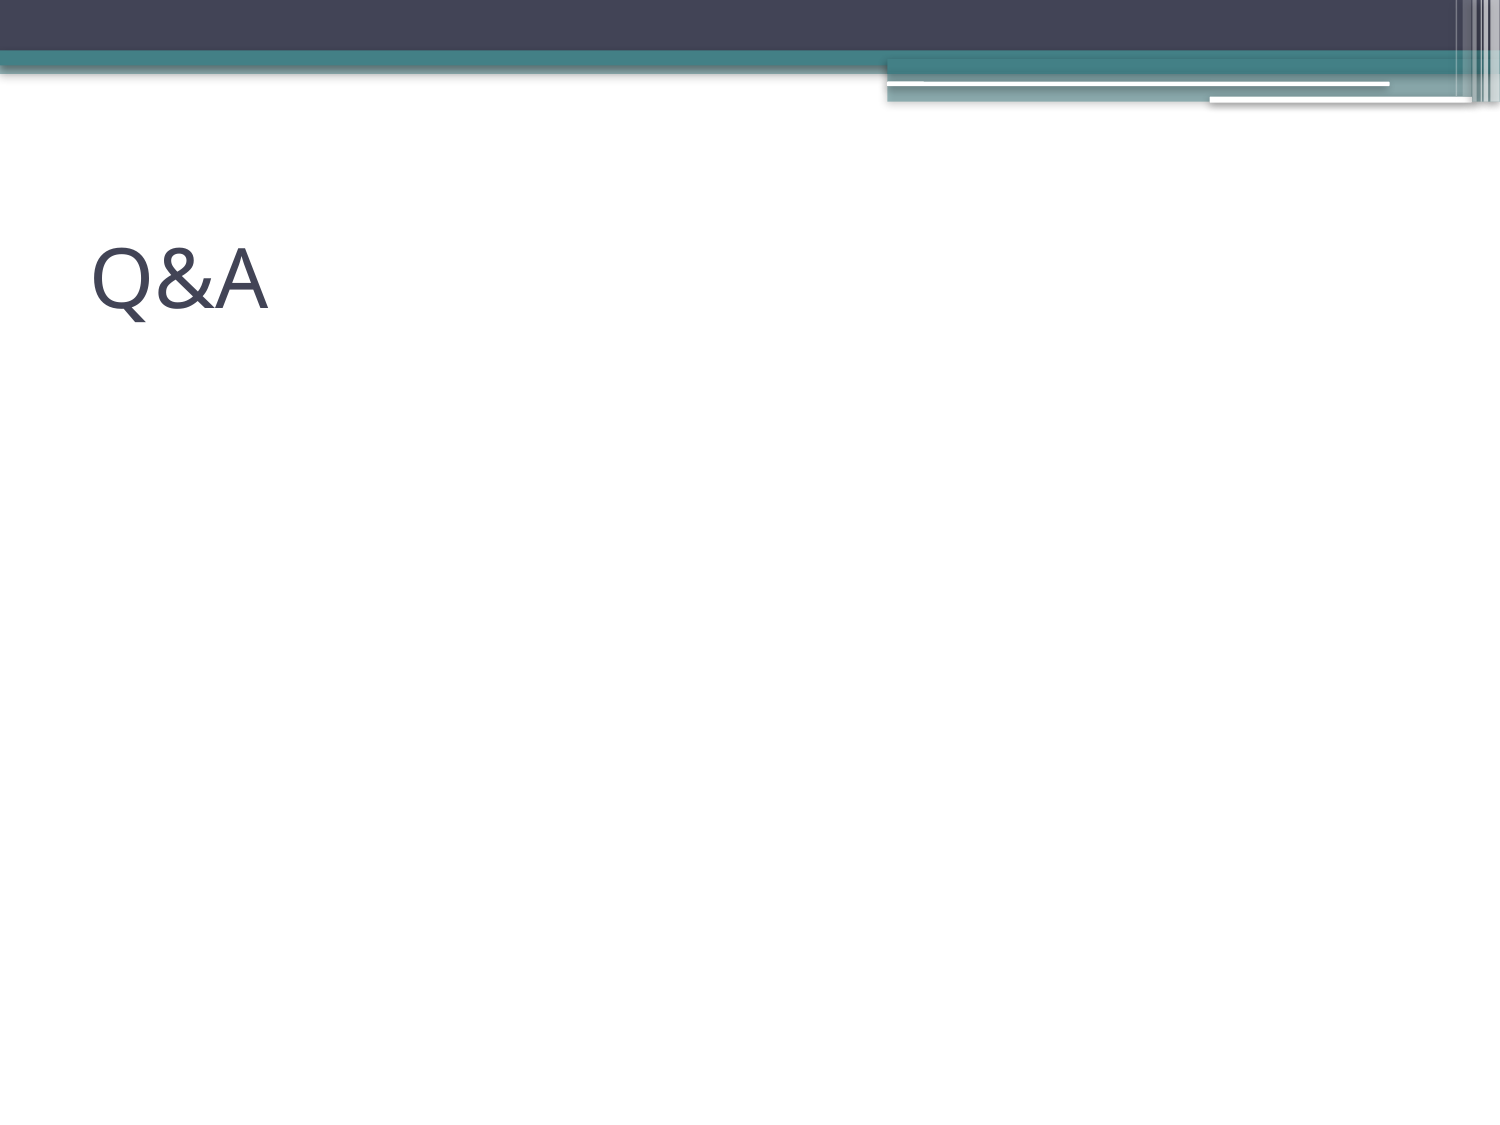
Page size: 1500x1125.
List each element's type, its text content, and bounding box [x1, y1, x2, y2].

title Q&A [75, 187, 1425, 363]
